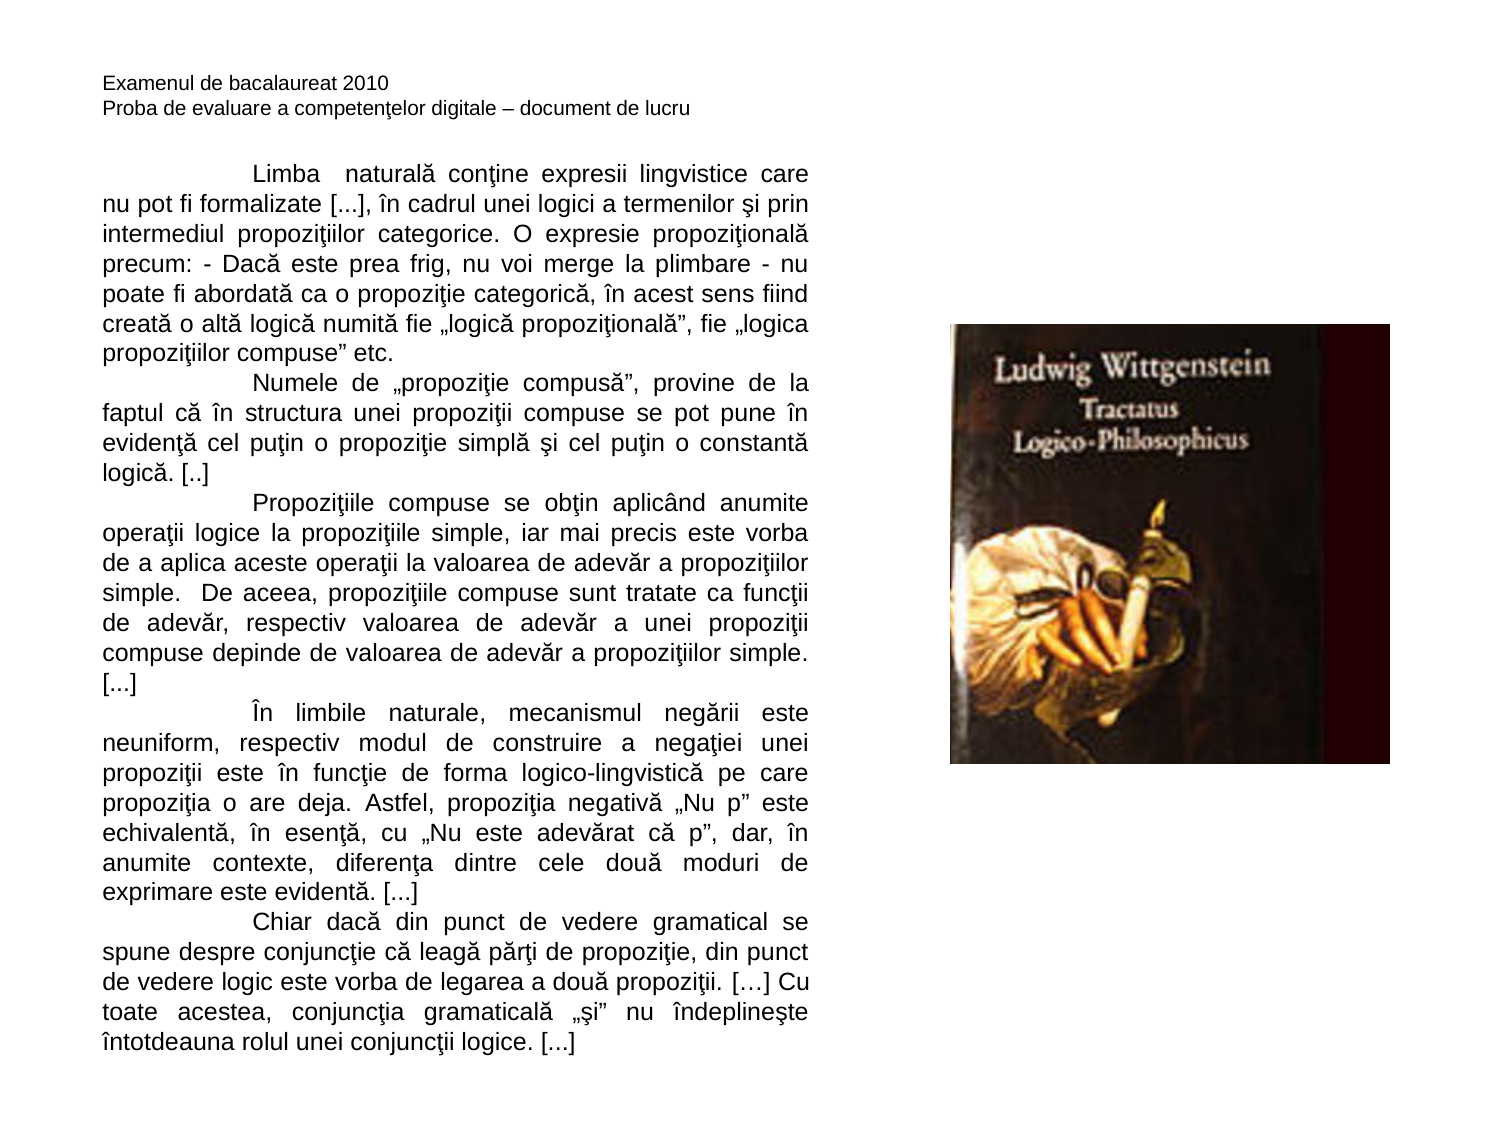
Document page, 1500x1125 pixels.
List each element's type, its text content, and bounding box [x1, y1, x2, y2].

text_box Examenul de bacalaureat 2010 Proba de evaluare a competenţelor digitale – document de lucru [87, 62, 888, 128]
picture [949, 324, 1390, 765]
text_box Limba naturală conţine expresii lingvistice care nu pot fi formalizate [...], în cadrul unei logici a termenilor şi prin intermediul propoziţiilor categorice. O expresie propoziţională precum: - Dacă este prea frig, nu voi merge la plimbare - nu poate fi abordată ca o propoziţie categorică, în acest sens fiind creată o altă logică numită fie „logică propoziţională”, fie „logica propoziţiilor compuse” etc. Numele de „propoziţie compusă”, provine de la faptul că în structura unei propoziţii compuse se pot pune în evidenţă cel puţin o propoziţie simplă şi cel puţin o constantă logică. [..] Propoziţiile compuse se obţin aplicând anumite operaţii logice la propoziţiile simple, iar mai precis este vorba de a aplica aceste operaţii la valoarea de adevăr a propoziţiilor simple. De aceea, propoziţiile compuse sunt tratate ca funcţii de adevăr, respectiv valoarea de adevăr a unei propoziţii compuse depinde de valoarea de adevăr a propoziţiilor simple. [...] În limbile naturale, mecanismul negării este neuniform, respectiv modul de construire a negaţiei unei propoziţii este în funcţie de forma logico-lingvistică pe care propoziţia o are deja. Astfel, propoziţia negativă „Nu p” este echivalentă, în esenţă, cu „Nu este adevărat că p”, dar, în anumite contexte, diferenţa dintre cele două moduri de exprimare este evidentă. [...] Chiar dacă din punct de vedere gramatical se spune despre conjuncţie că leagă părţi de propoziţie, din punct de vedere logic este vorba de legarea a două propoziţii. […] Cu toate acestea, conjuncţia gramaticală „şi” nu îndeplineşte întotdeauna rolul unei conjuncţii logice. [...] [87, 149, 825, 1063]
